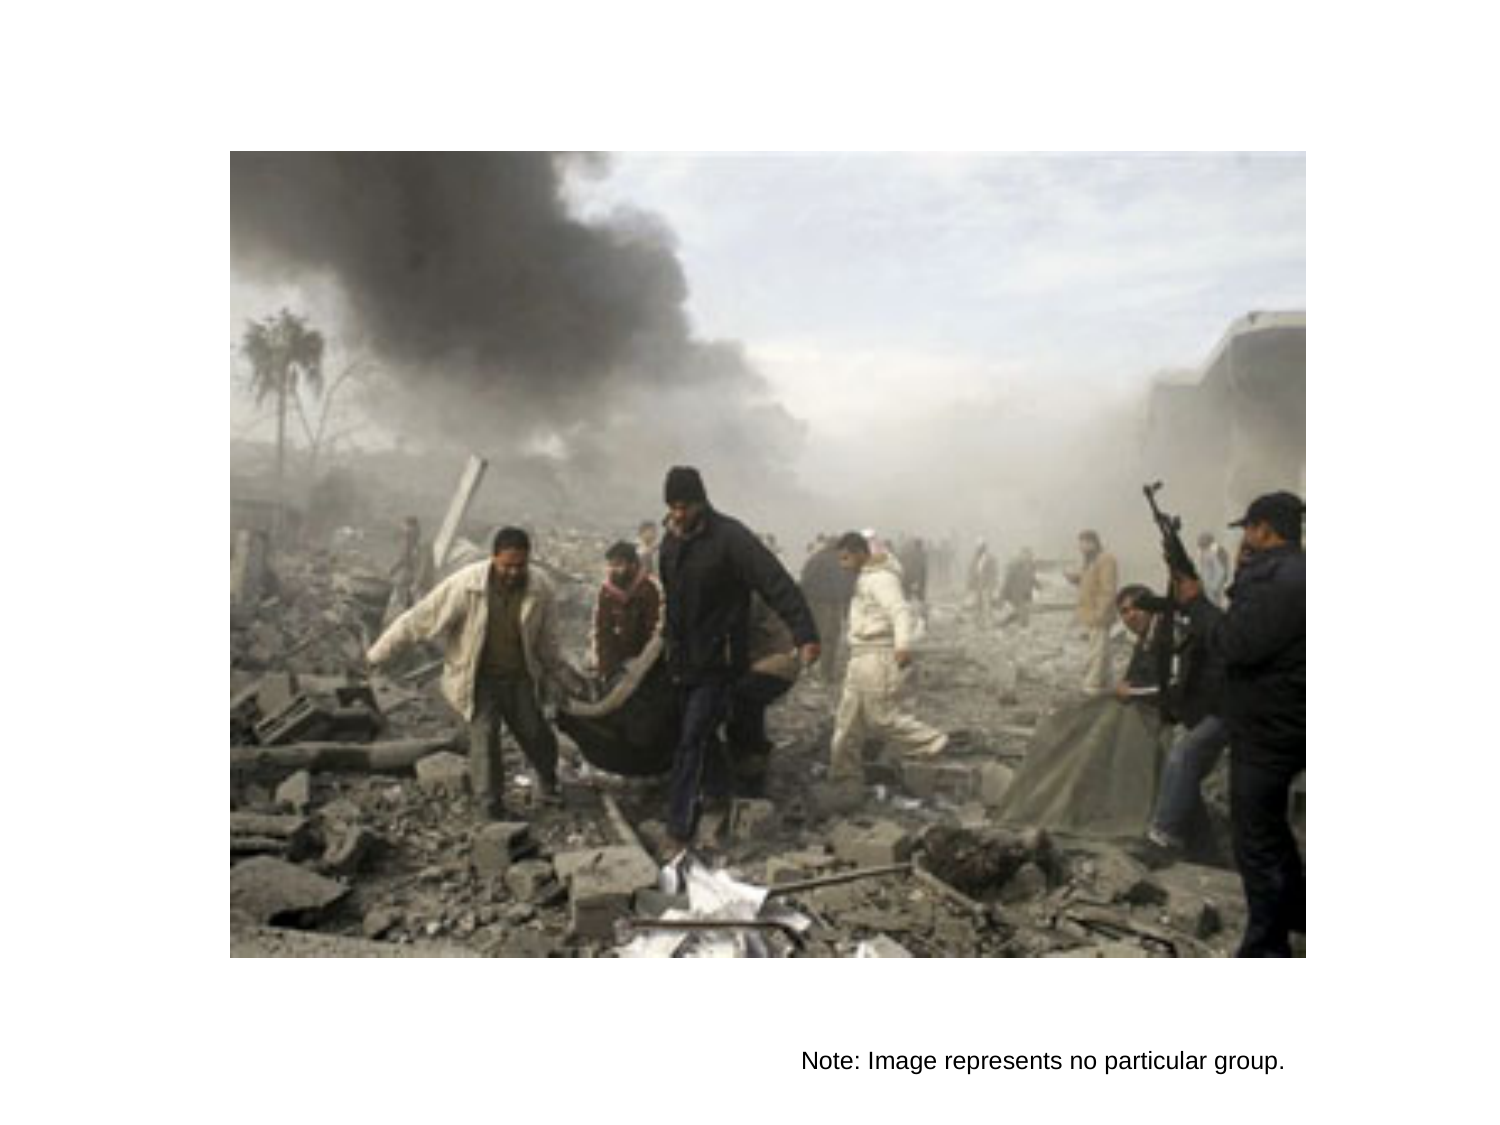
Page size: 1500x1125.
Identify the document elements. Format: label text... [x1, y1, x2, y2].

picture [229, 151, 1306, 959]
text_box Note: Image represents no particular group. [786, 1037, 1302, 1083]
